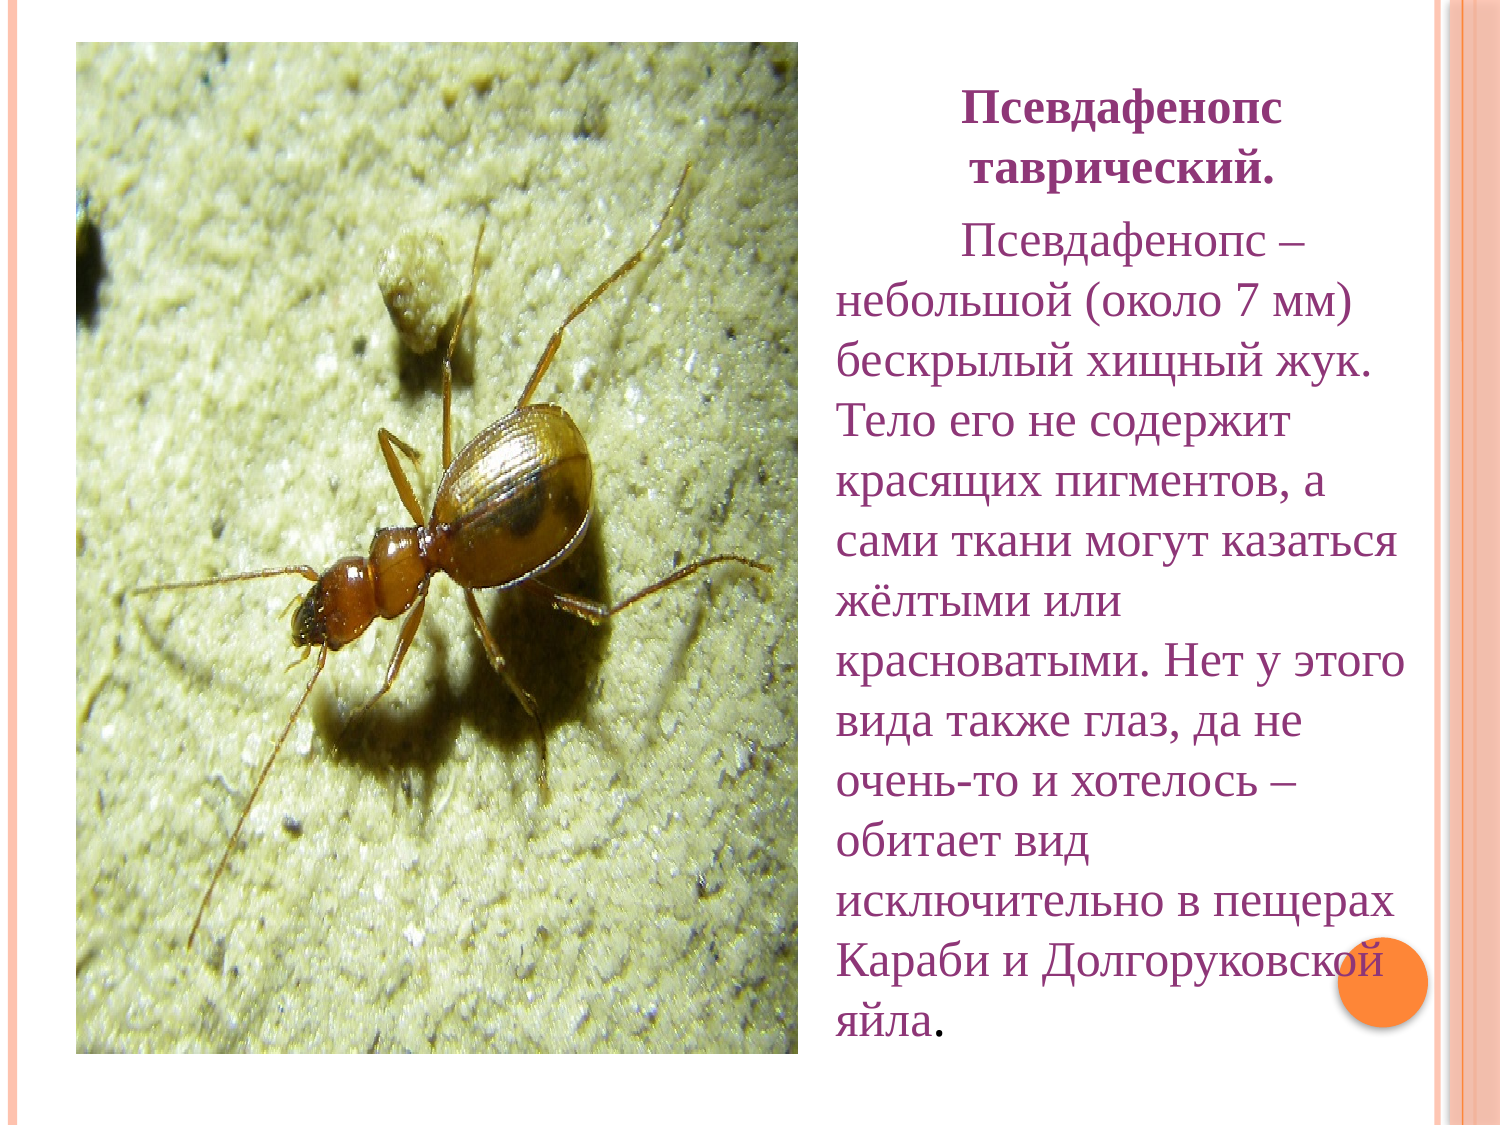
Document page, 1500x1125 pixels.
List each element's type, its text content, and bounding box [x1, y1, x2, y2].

list Псевдафенопс таврический. Псевдафенопс – небольшой (около 7 мм) бескрылый хищный жук. Тело его не содержит красящих пигментов, а сами ткани могут казаться жёлтыми или красноватыми. Нет у этого вида также глаз, да не очень-то и хотелось – обитает вид исключительно в пещерах Караби и Долгоруковской яйла. [820, 66, 1424, 1062]
picture [76, 42, 798, 1054]
